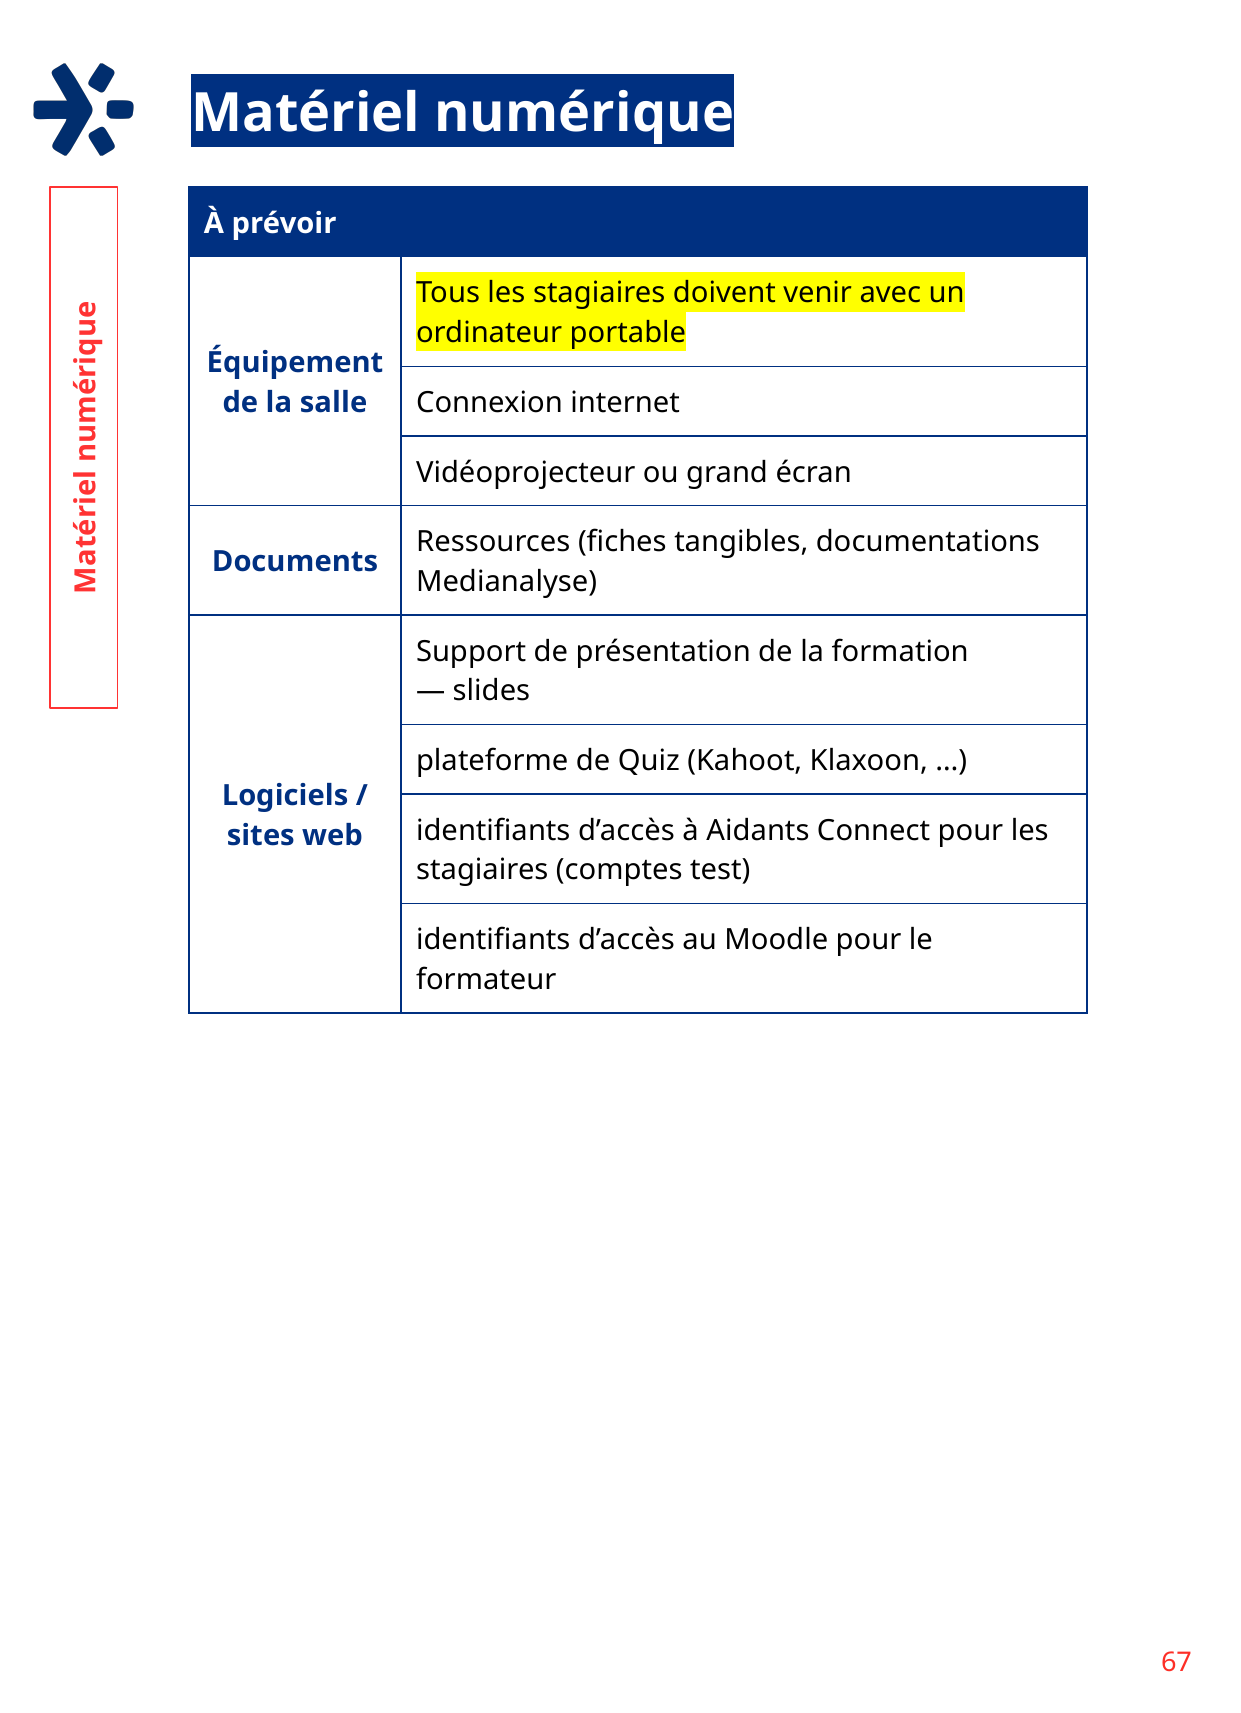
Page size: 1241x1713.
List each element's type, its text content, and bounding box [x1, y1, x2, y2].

table_cell Vidéoprojecteur ou grand écran [402, 437, 1086, 505]
table_cell Équipement de la salle [190, 257, 400, 505]
table_cell Logiciels / sites web [190, 616, 400, 1012]
table_cell Support de présentation de la formation — slides [402, 616, 1086, 724]
table_cell Tous les stagiaires doivent venir avec un ordinateur portable [402, 257, 1086, 366]
table_cell Documents [190, 506, 400, 614]
slide_number ‹#› [1136, 1621, 1211, 1705]
picture [32, 61, 135, 157]
table_header À prévoir [190, 188, 1086, 256]
table_cell plateforme de Quiz (Kahoot, Klaxoon, …) [402, 725, 1086, 793]
text_box Matériel numérique [185, 71, 1241, 148]
text_box Matériel numérique [49, 187, 118, 709]
table_cell Connexion internet [402, 367, 1086, 435]
table_cell Ressources (fiches tangibles, documentations Medianalyse) [402, 506, 1086, 614]
table_cell identifiants d’accès au Moodle pour le formateur [402, 904, 1086, 1012]
table_cell identifiants d’accès à Aidants Connect pour les stagiaires (comptes test) [402, 795, 1086, 903]
